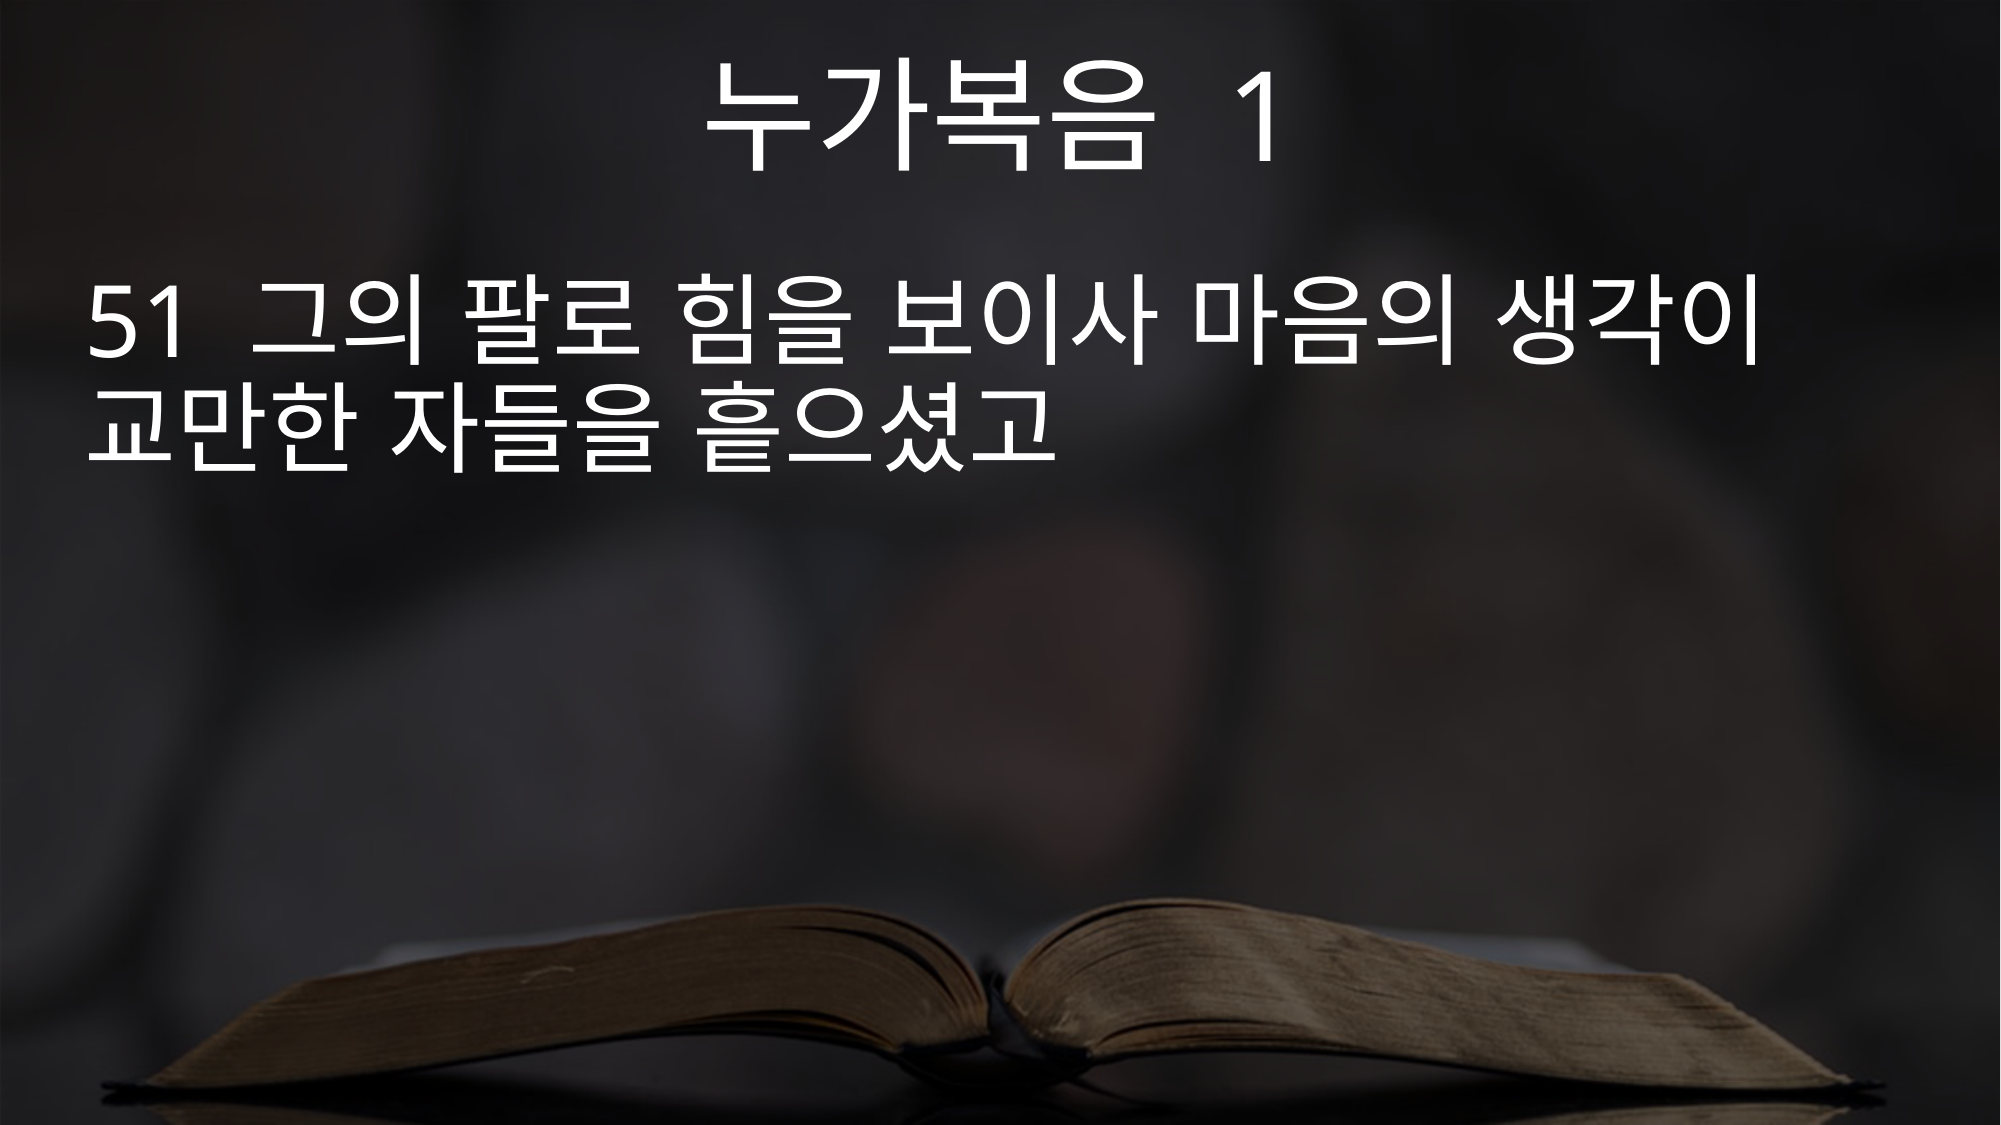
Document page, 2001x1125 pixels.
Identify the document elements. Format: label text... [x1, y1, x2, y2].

list 51 그의 팔로 힘을 보이사 마음의 생각이 교만한 자들을 흩으셨고 [69, 263, 1953, 423]
footer 누가복음 1 [0, 32, 2000, 192]
picture [0, 0, 2001, 1125]
